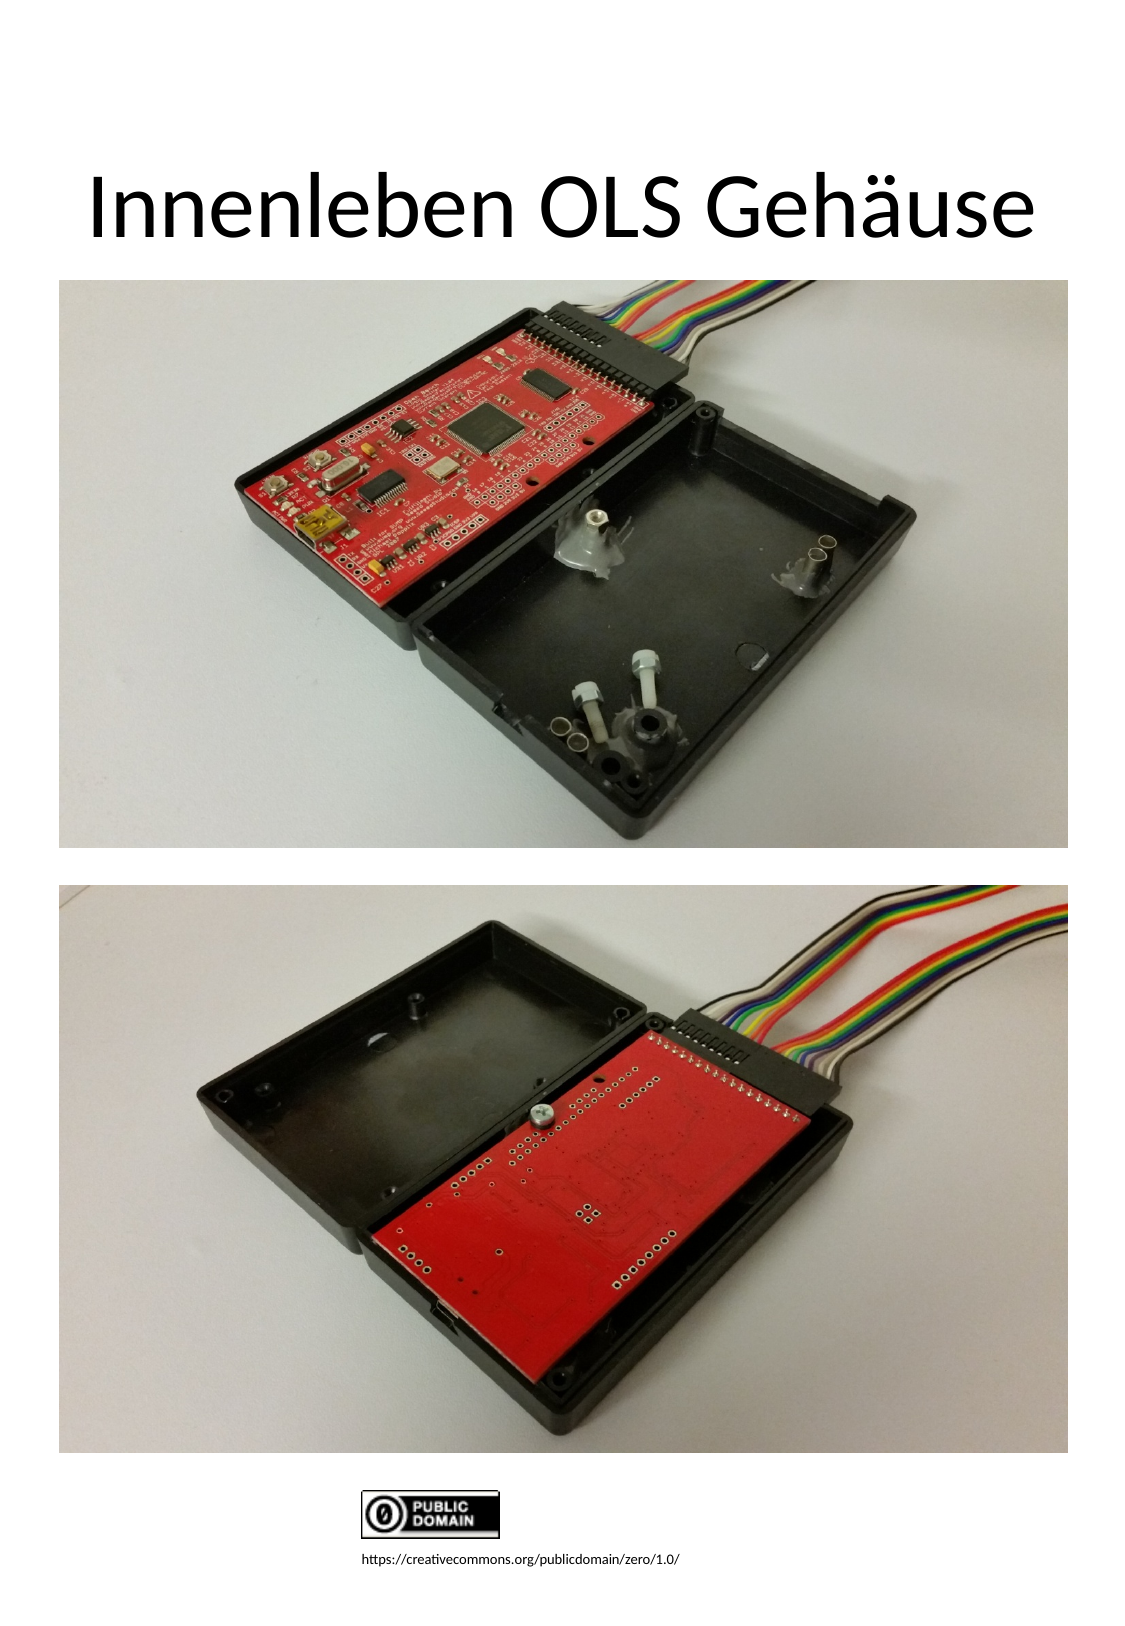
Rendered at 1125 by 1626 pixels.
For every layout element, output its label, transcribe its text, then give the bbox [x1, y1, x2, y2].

title Innenleben OLS Gehäuse [56, 65, 1069, 282]
picture [58, 885, 1068, 1454]
picture [58, 280, 1068, 849]
picture [361, 1490, 500, 1540]
text_box https://creativecommons.org/publicdomain/zero/1.0/ [361, 1549, 705, 1568]
